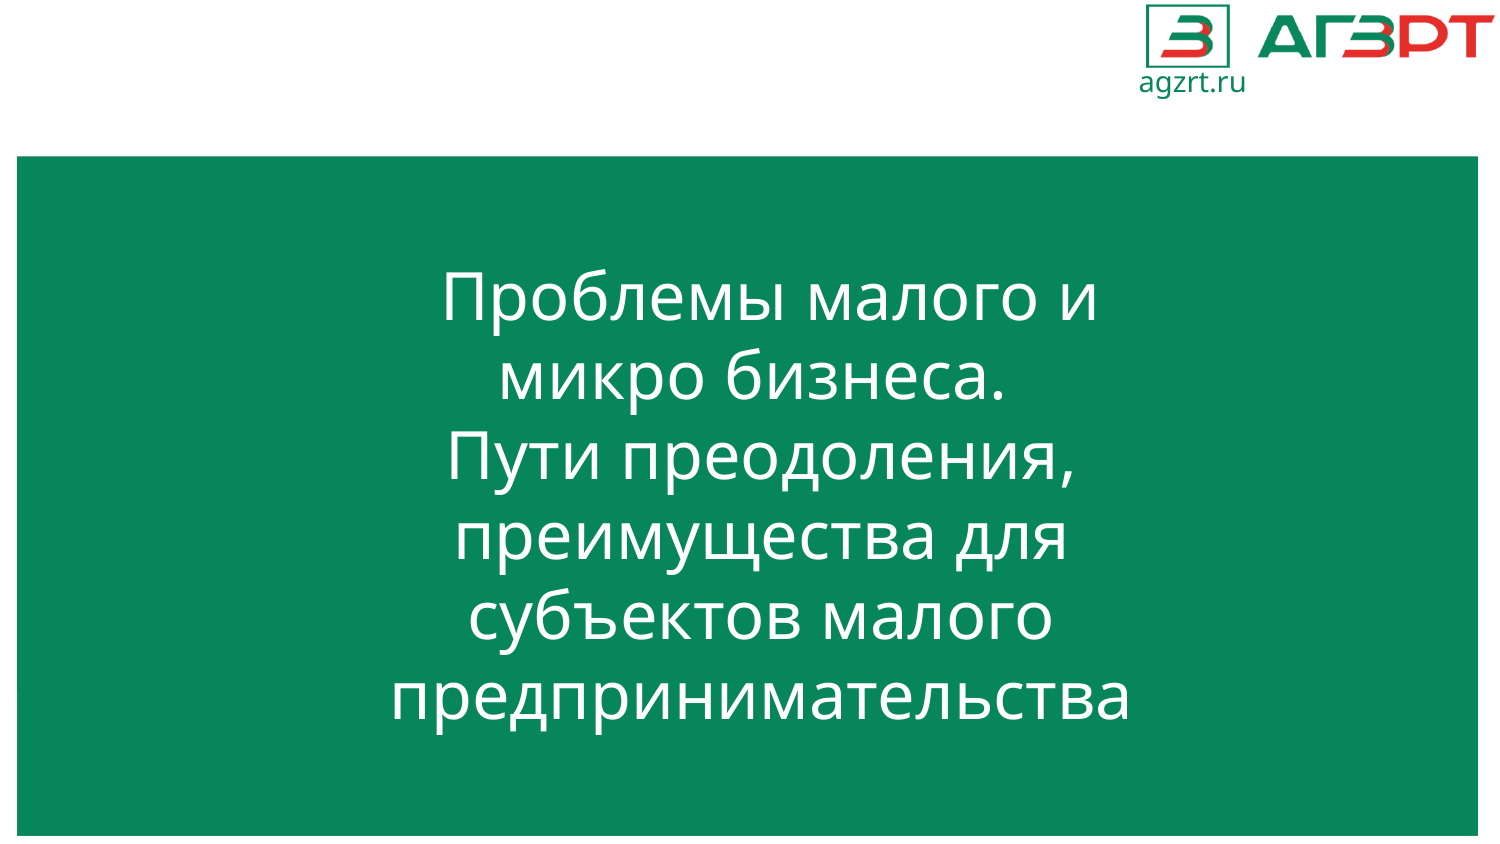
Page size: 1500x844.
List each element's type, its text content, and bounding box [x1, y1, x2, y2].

text_box agzrt.ru [1123, 55, 1262, 106]
picture [0, 0, 1500, 844]
text_box [8, 0, 1484, 158]
